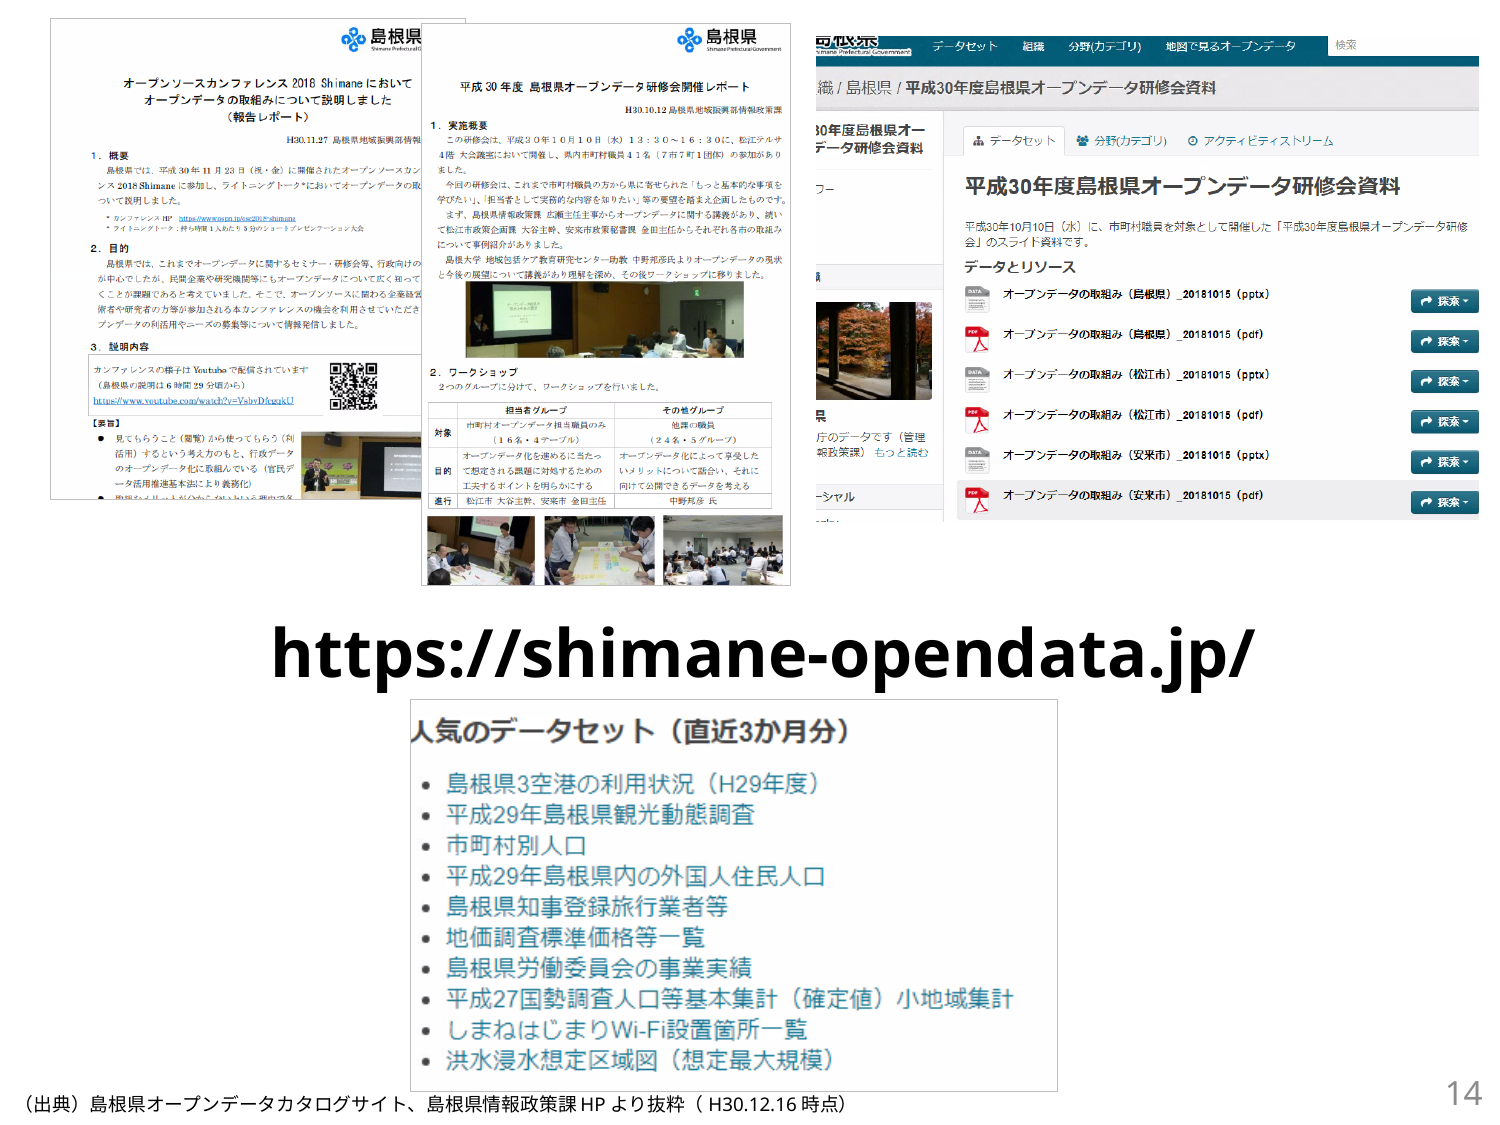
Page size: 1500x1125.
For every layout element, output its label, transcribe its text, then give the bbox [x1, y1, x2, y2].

text_box https://shimane-opendata.jp/ [255, 603, 1273, 698]
picture [1167, 43, 1181, 52]
picture [1023, 41, 1044, 51]
picture [1328, 36, 1479, 55]
picture [50, 18, 791, 586]
picture [816, 36, 911, 56]
slide_number 13 [1245, 1065, 1498, 1125]
picture [409, 699, 1058, 1092]
picture [816, 66, 1479, 522]
text_box （出典）島根県オープンデータカタログサイト、島根県情報政策課HPより抜粋（H30.12.16時点） [0, 1084, 1008, 1123]
picture [1077, 43, 1092, 50]
